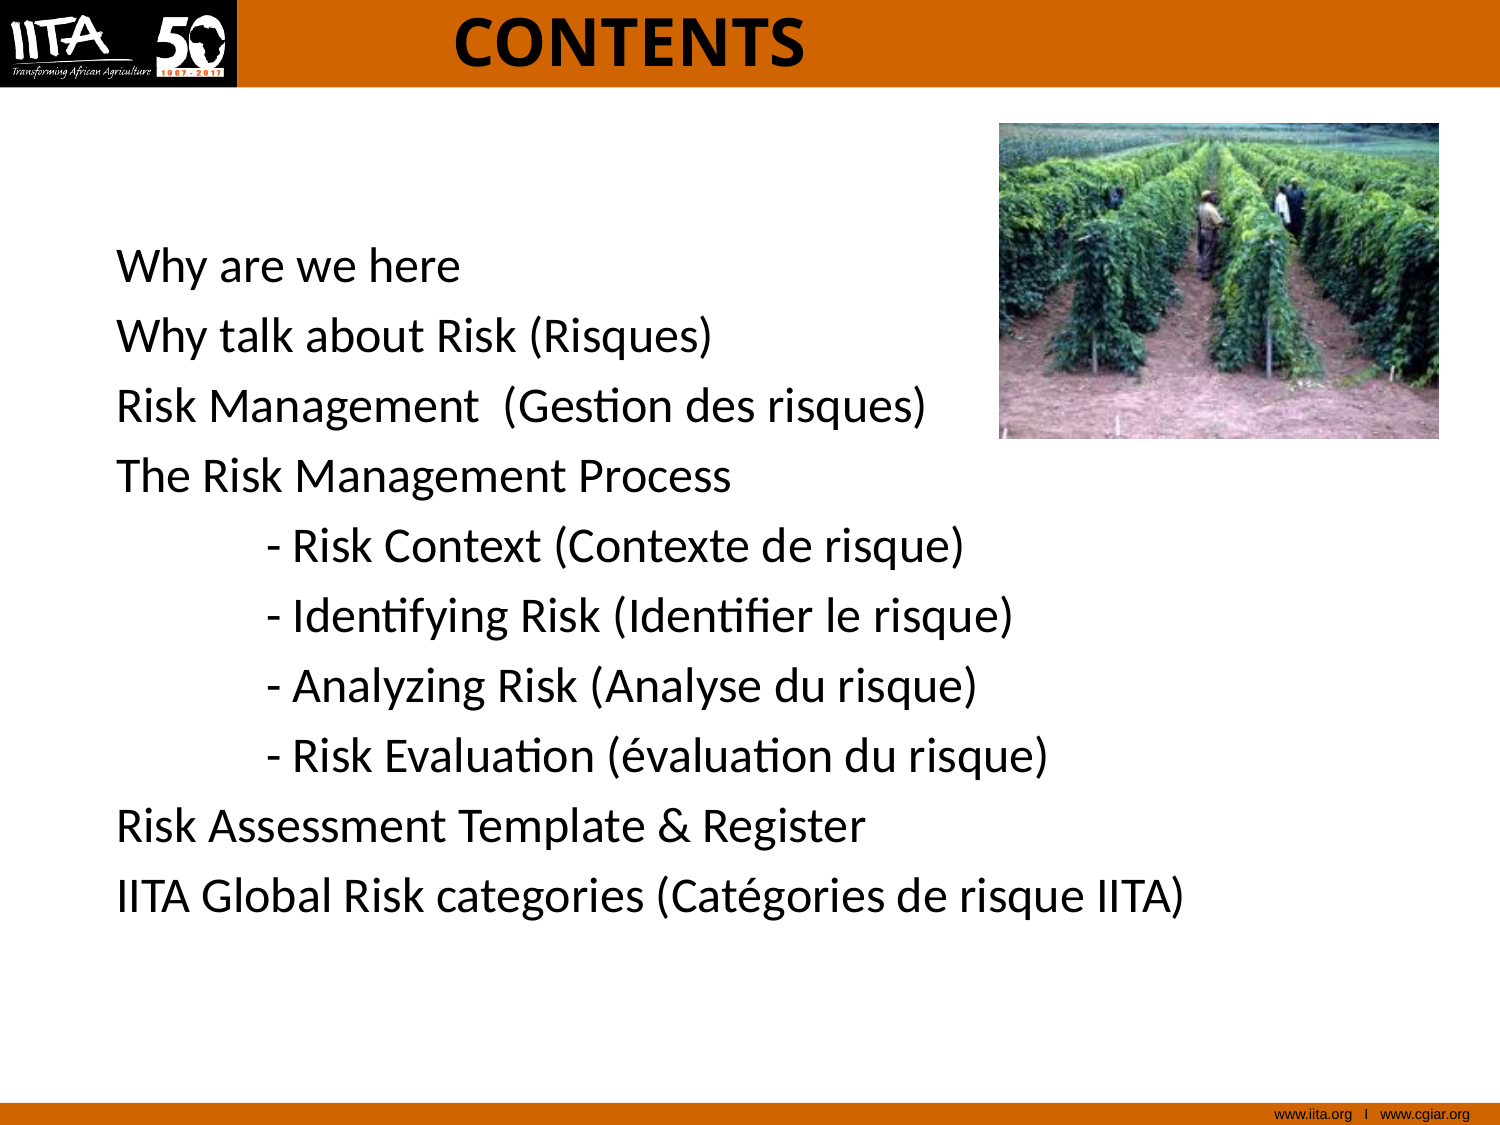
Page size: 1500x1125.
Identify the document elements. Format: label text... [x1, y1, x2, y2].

title CONTENTS [262, 0, 1475, 88]
picture [999, 123, 1440, 440]
picture [11, 15, 225, 79]
list Why are we here Why talk about Risk (Risques) Risk Management (Gestion des risques) The Risk Management Process - Risk Context (Contexte de risque) - Identifying Risk (Identifier le risque) - Analyzing Risk (Analyse du risque) - Risk Evaluation (évaluation du risque) Risk Assessment Template & Register IITA Global Risk categories (Catégories de risque IITA) [24, 99, 1475, 1107]
